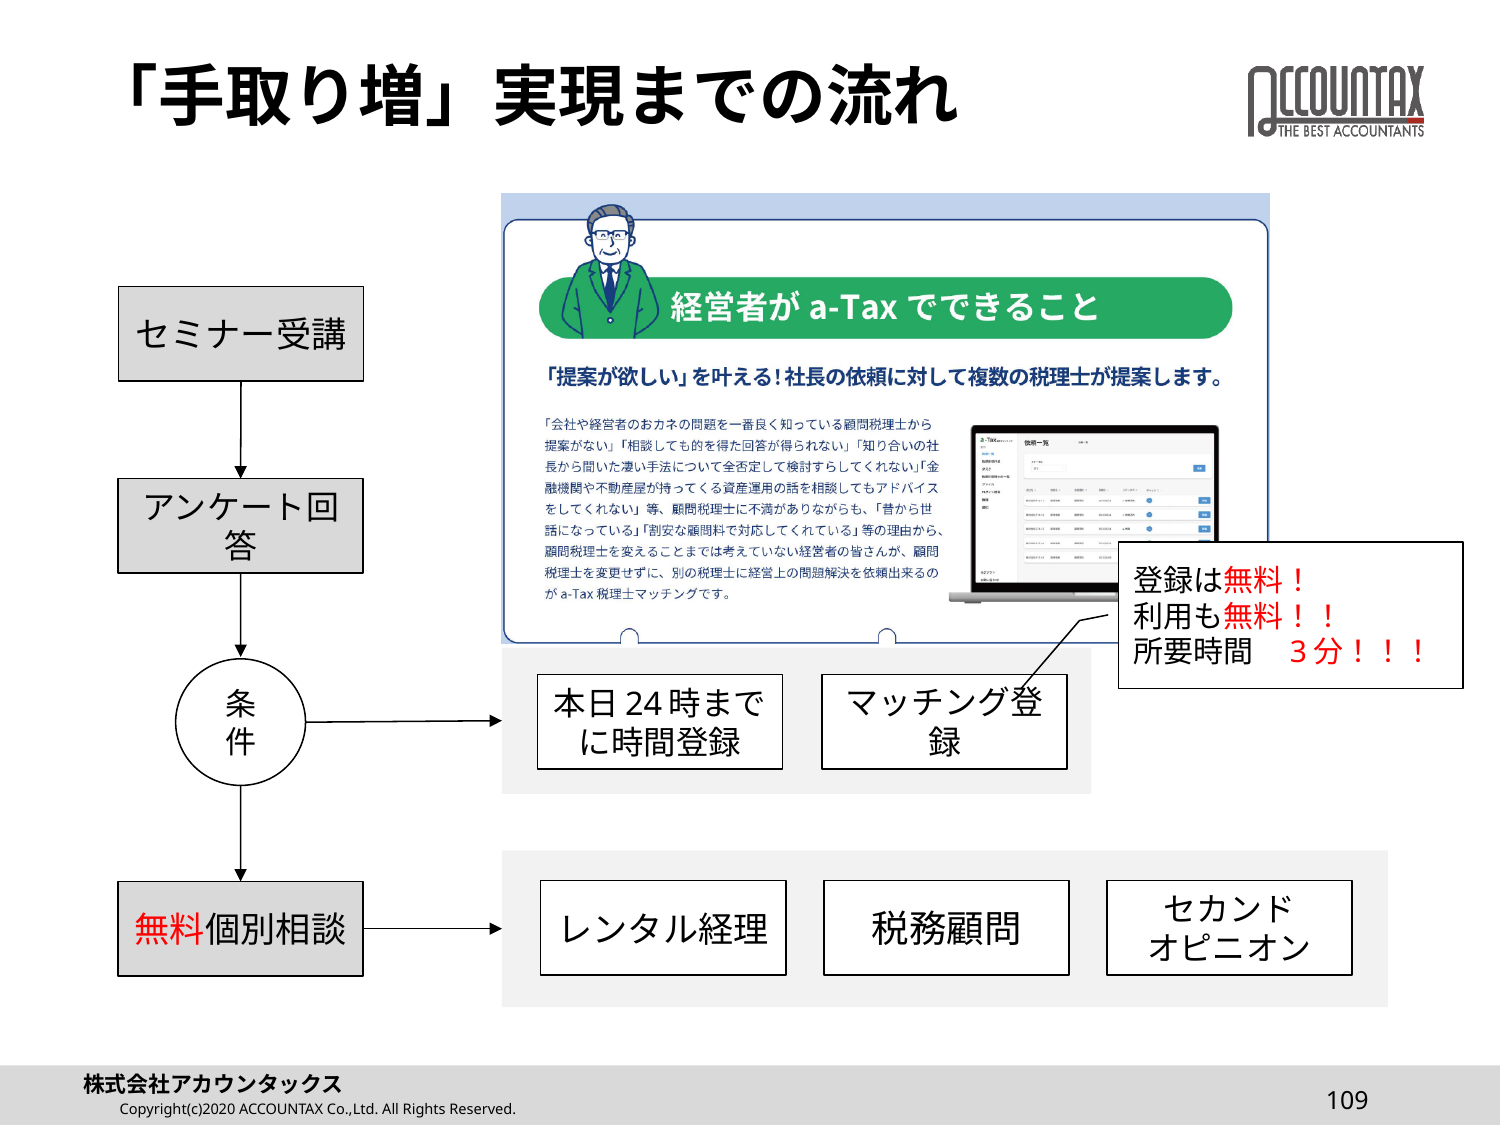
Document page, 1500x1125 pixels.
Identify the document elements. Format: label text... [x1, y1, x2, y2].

text_box 無料個別相談 [117, 881, 364, 976]
text_box セミナー受講 [118, 286, 364, 382]
text_box 本日24時までに時間登録 [537, 674, 783, 769]
title 「手取り増」実現までの流れ [76, 31, 1353, 157]
slide_number 109 [1269, 1077, 1425, 1125]
picture [1353, 66, 1424, 137]
text_box [501, 652, 1092, 794]
text_box アンケート回答 [117, 478, 364, 574]
text_box マッチング登録 [821, 674, 1068, 769]
text_box 税務顧問 [823, 880, 1070, 976]
picture [501, 193, 1271, 645]
text_box 登録は無料！ 利用も無料！！ 所要時間 3分！！！ [1118, 541, 1463, 689]
text_box 条件 [175, 658, 306, 786]
text_box [501, 850, 1388, 1008]
text_box レンタル経理 [540, 880, 786, 976]
text_box セカンド オピニオン [1106, 880, 1353, 976]
